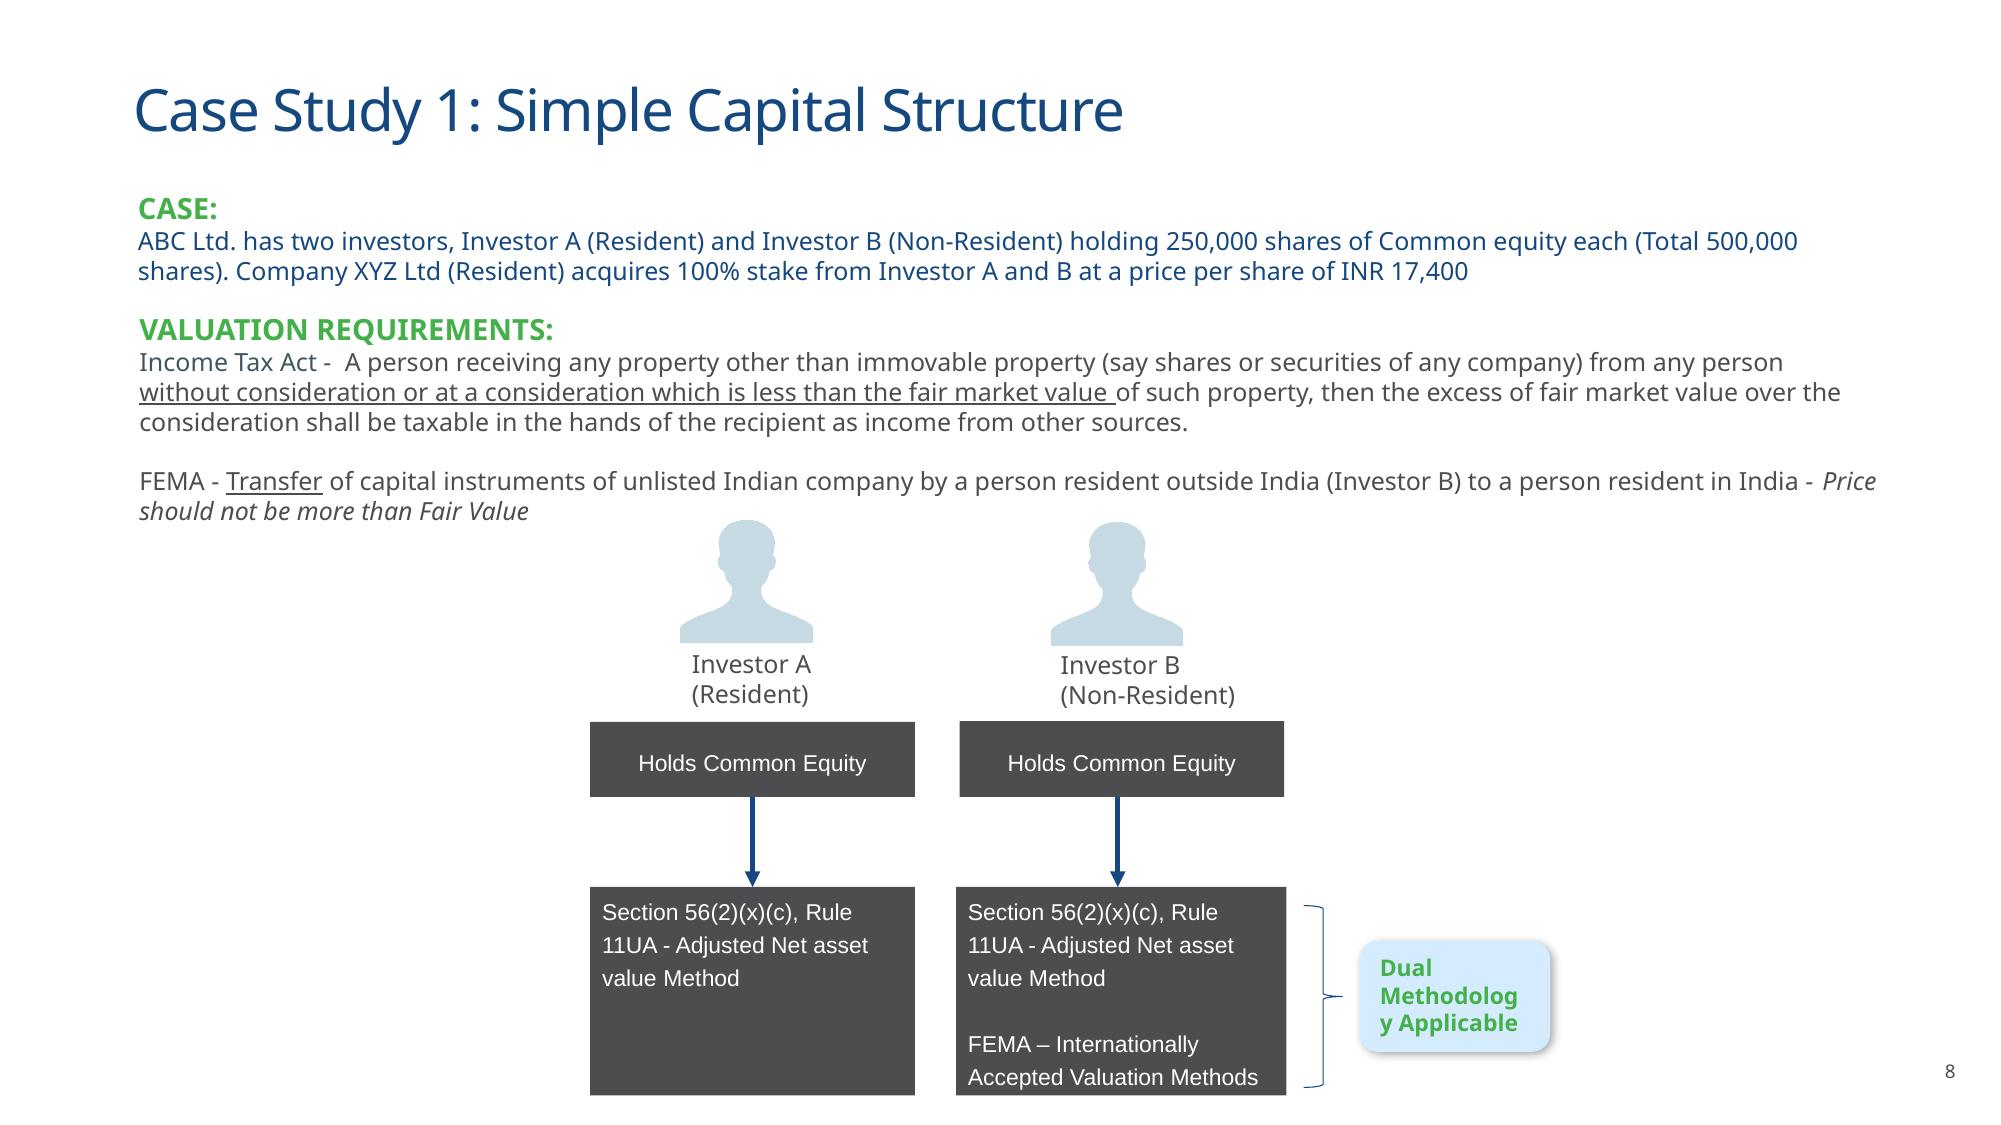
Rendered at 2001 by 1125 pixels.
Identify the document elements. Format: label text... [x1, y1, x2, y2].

text_box VALUATION REQUIREMENTS: Income Tax Act - A person receiving any property other than immovable property (say shares or securities of any company) from any person without consideration or at a consideration which is less than the fair market value of such property, then the excess of fair market value over the consideration shall be taxable in the hands of the recipient as income from other sources. FEMA - Transfer of capital instruments of unlisted Indian company by a person resident outside India (Investor B) to a person resident in India - Price should not be more than Fair Value [124, 303, 1893, 623]
text_box [1303, 905, 1343, 1088]
text_box 8 [1930, 1052, 2000, 1081]
title Case Study 1: Simple Capital Structure [133, 15, 1578, 183]
text_box Dual Methodology Applicable [1358, 940, 1552, 1053]
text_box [590, 520, 1287, 1096]
text_box CASE: ABC Ltd. has two investors, Investor A (Resident) and Investor B (Non-Resident) holding 250,000 shares of Common equity each (Total 500,000 shares). Company XYZ Ltd (Resident) acquires 100% stake from Investor A and B at a price per share of INR 17,400 [123, 183, 1891, 293]
